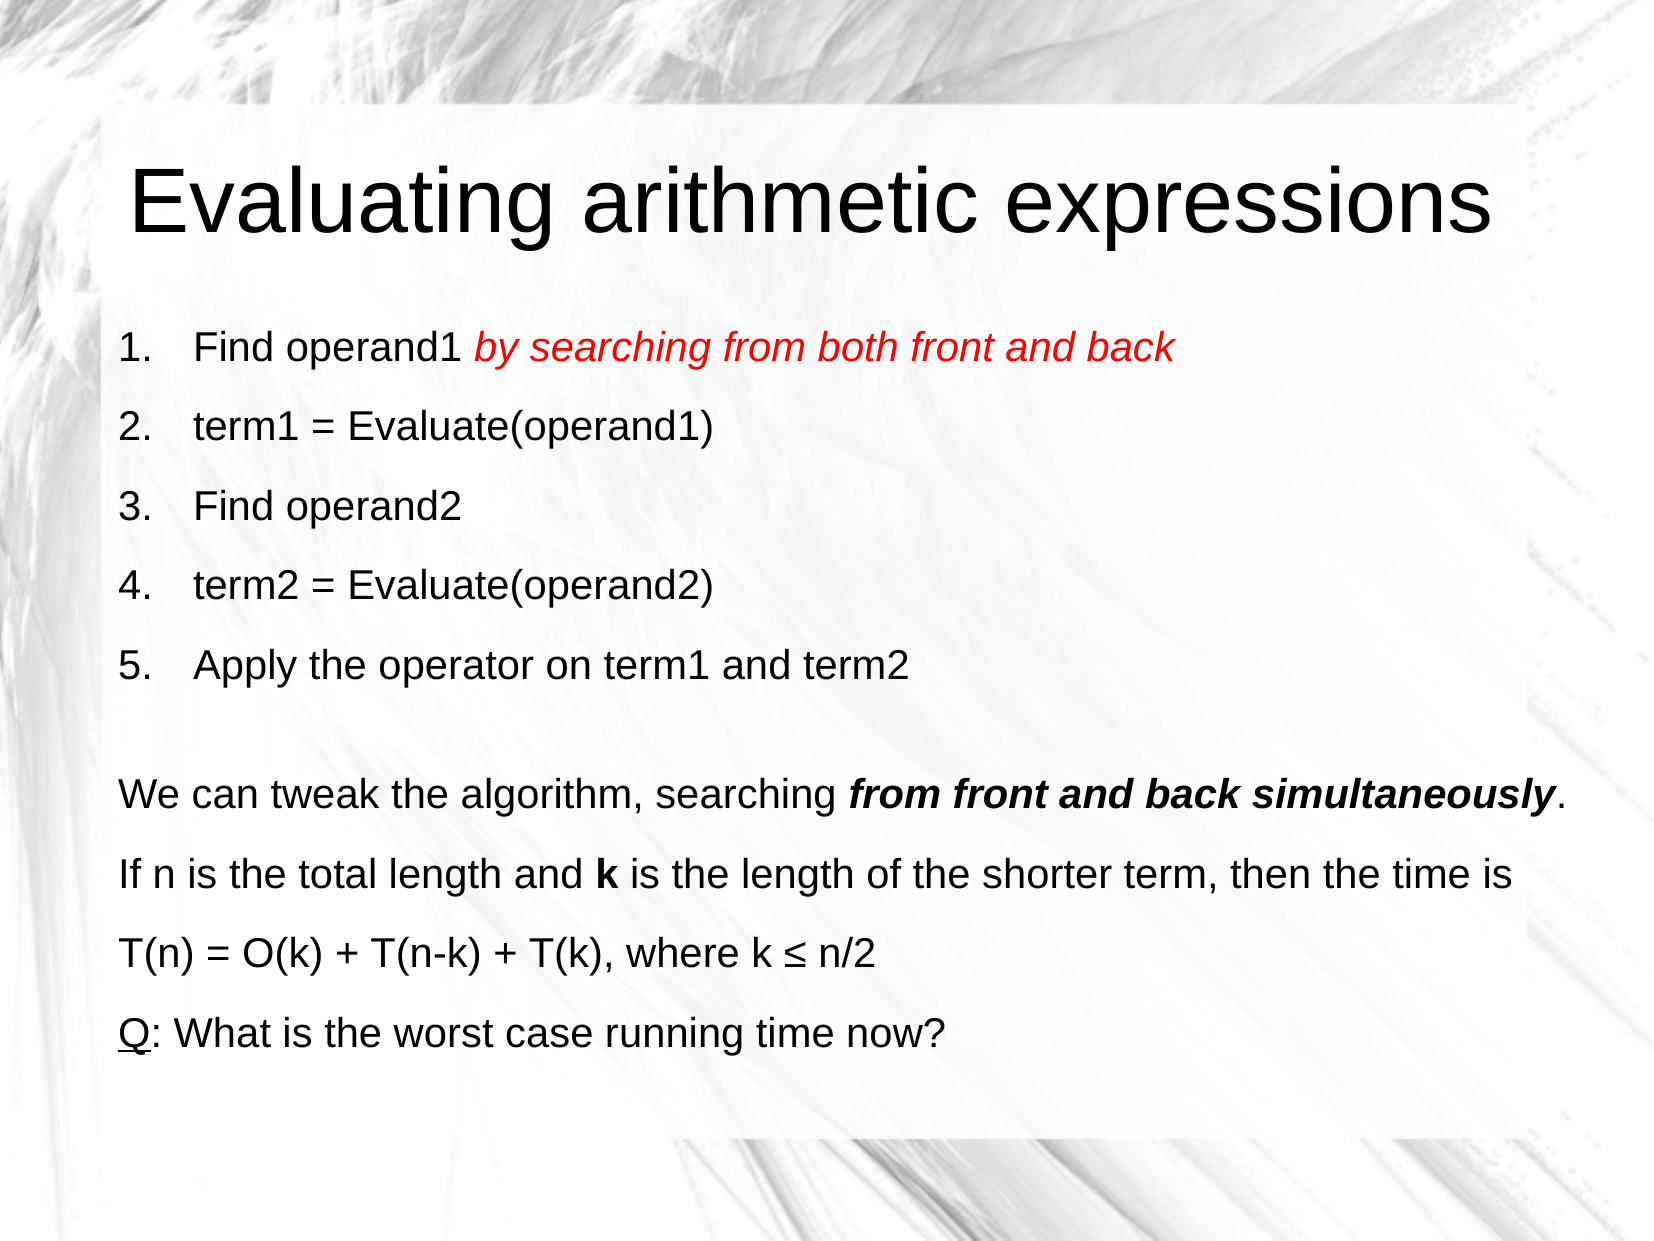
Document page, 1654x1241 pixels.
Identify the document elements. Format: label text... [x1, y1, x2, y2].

list Find operand1 by searching from both front and back term1 = Evaluate(operand1) Find operand2 term2 = Evaluate(operand2) Apply the operator on term1 and term2 We can tweak the algorithm, searching from front and back simultaneously. If n is the total length and k is the length of the shorter term, then the time is T(n) = O(k) + T(n-k) + T(k), where k ≤ n/2 Q: What is the worst case running time now? [118, 319, 1571, 1102]
picture [0, 0, 1654, 1241]
title Evaluating arithmetic expressions [118, 112, 1506, 281]
